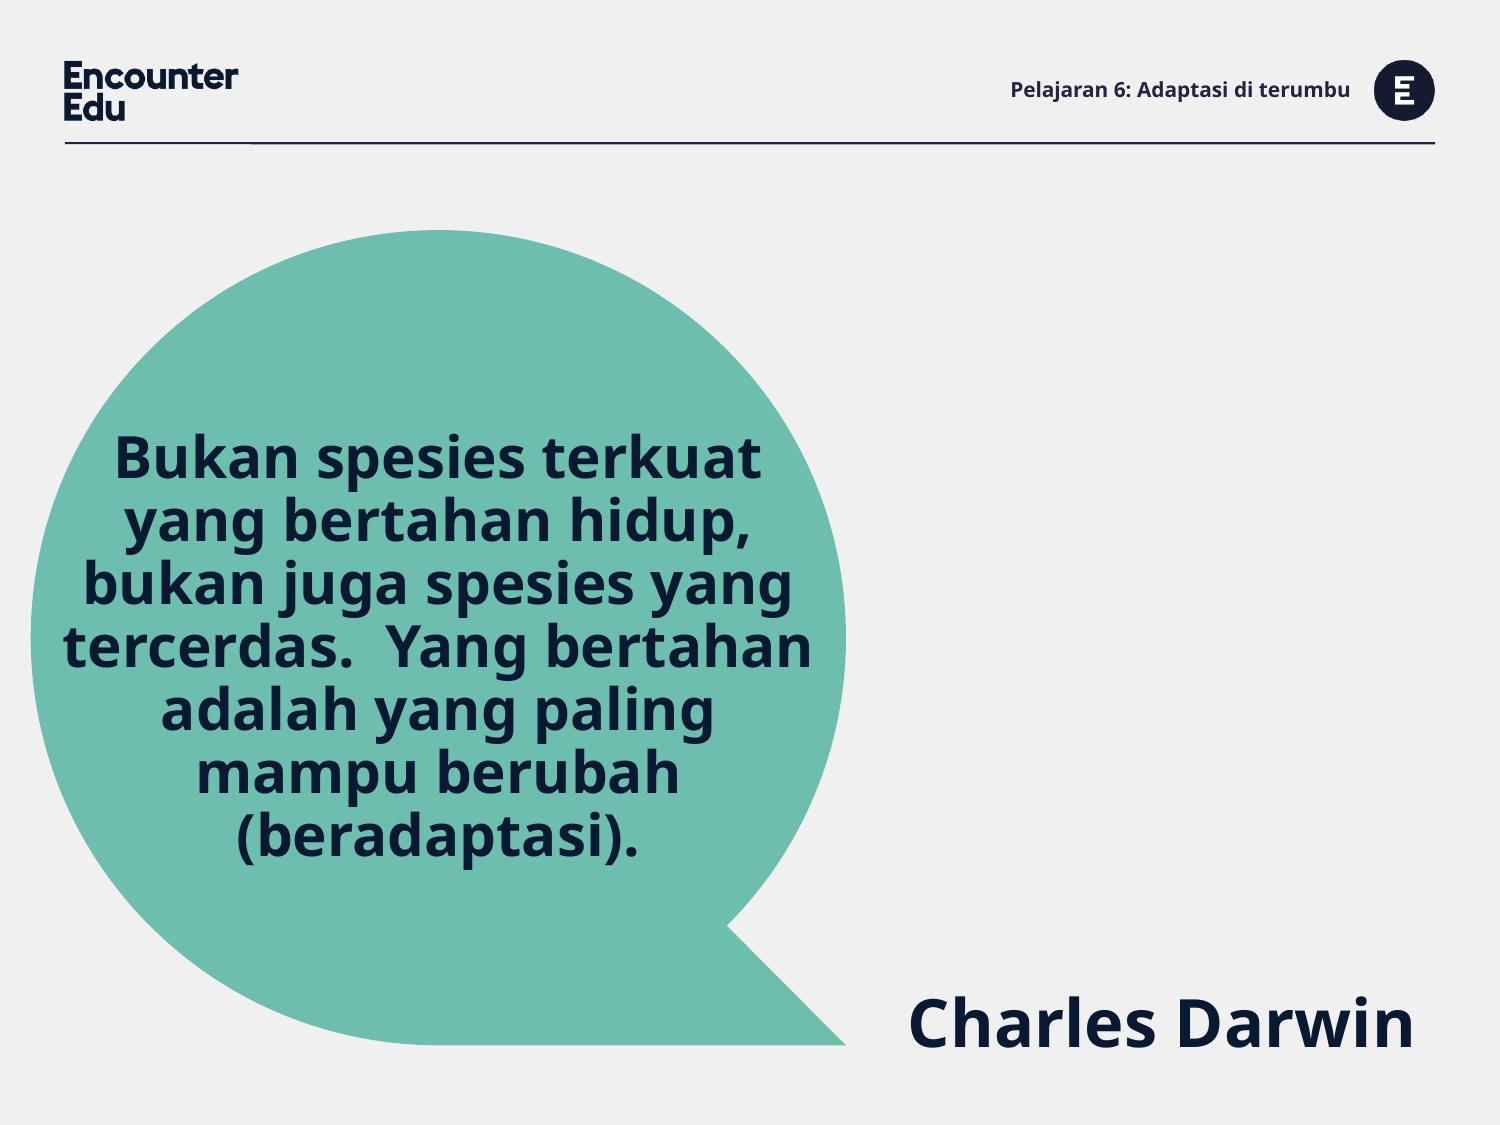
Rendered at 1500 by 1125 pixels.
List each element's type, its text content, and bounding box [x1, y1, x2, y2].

title Pelajaran 6: Adaptasi di terumbu [749, 67, 1359, 114]
picture [1372, 58, 1436, 122]
picture [60, 59, 243, 122]
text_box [30, 229, 847, 1057]
text_box Charles Darwin [893, 973, 1500, 1125]
